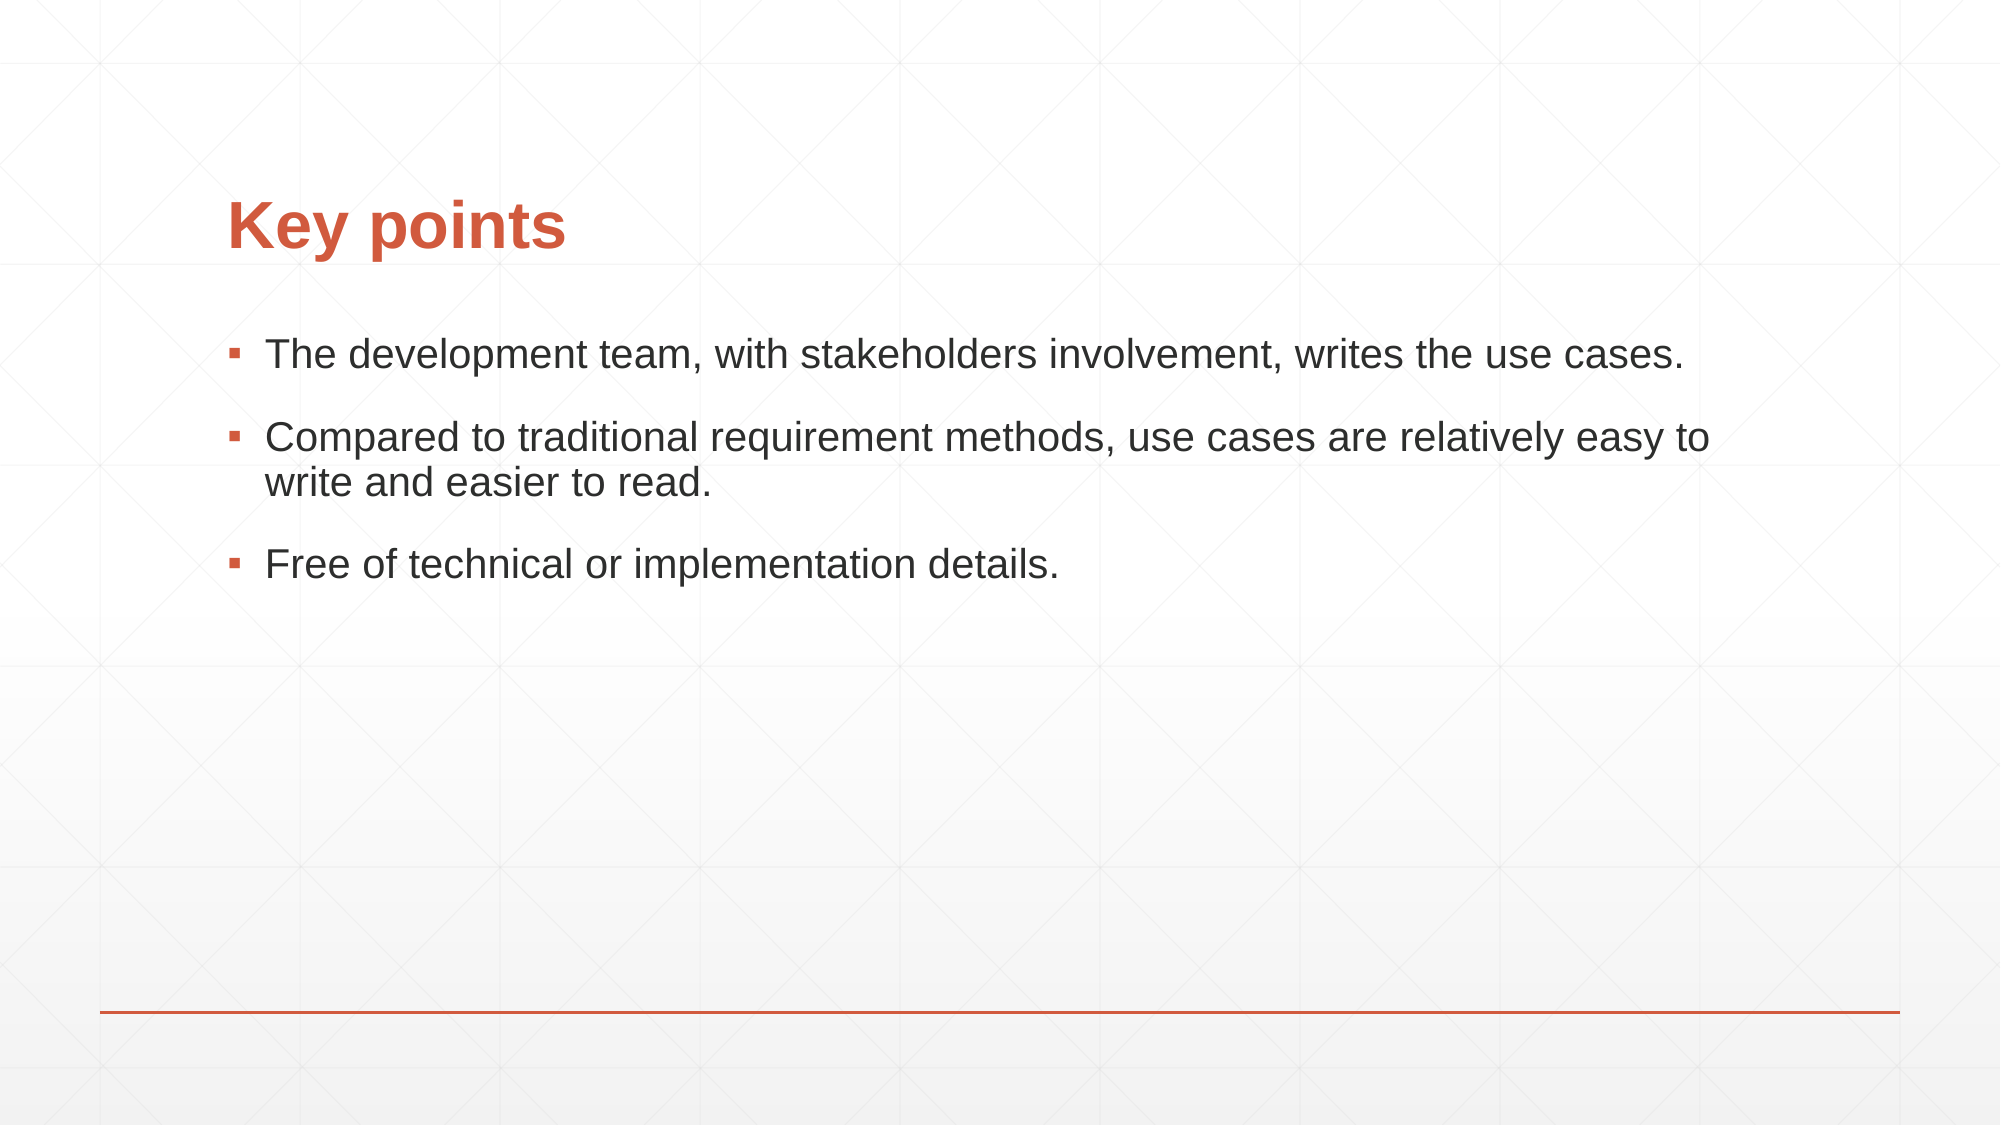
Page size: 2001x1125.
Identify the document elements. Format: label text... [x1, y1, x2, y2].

list The development team, with stakeholders involvement, writes the use cases. Compared to traditional requirement methods, use cases are relatively easy to write and easier to read. Free of technical or implementation details. [212, 324, 1788, 950]
title Key points [212, 82, 1788, 271]
